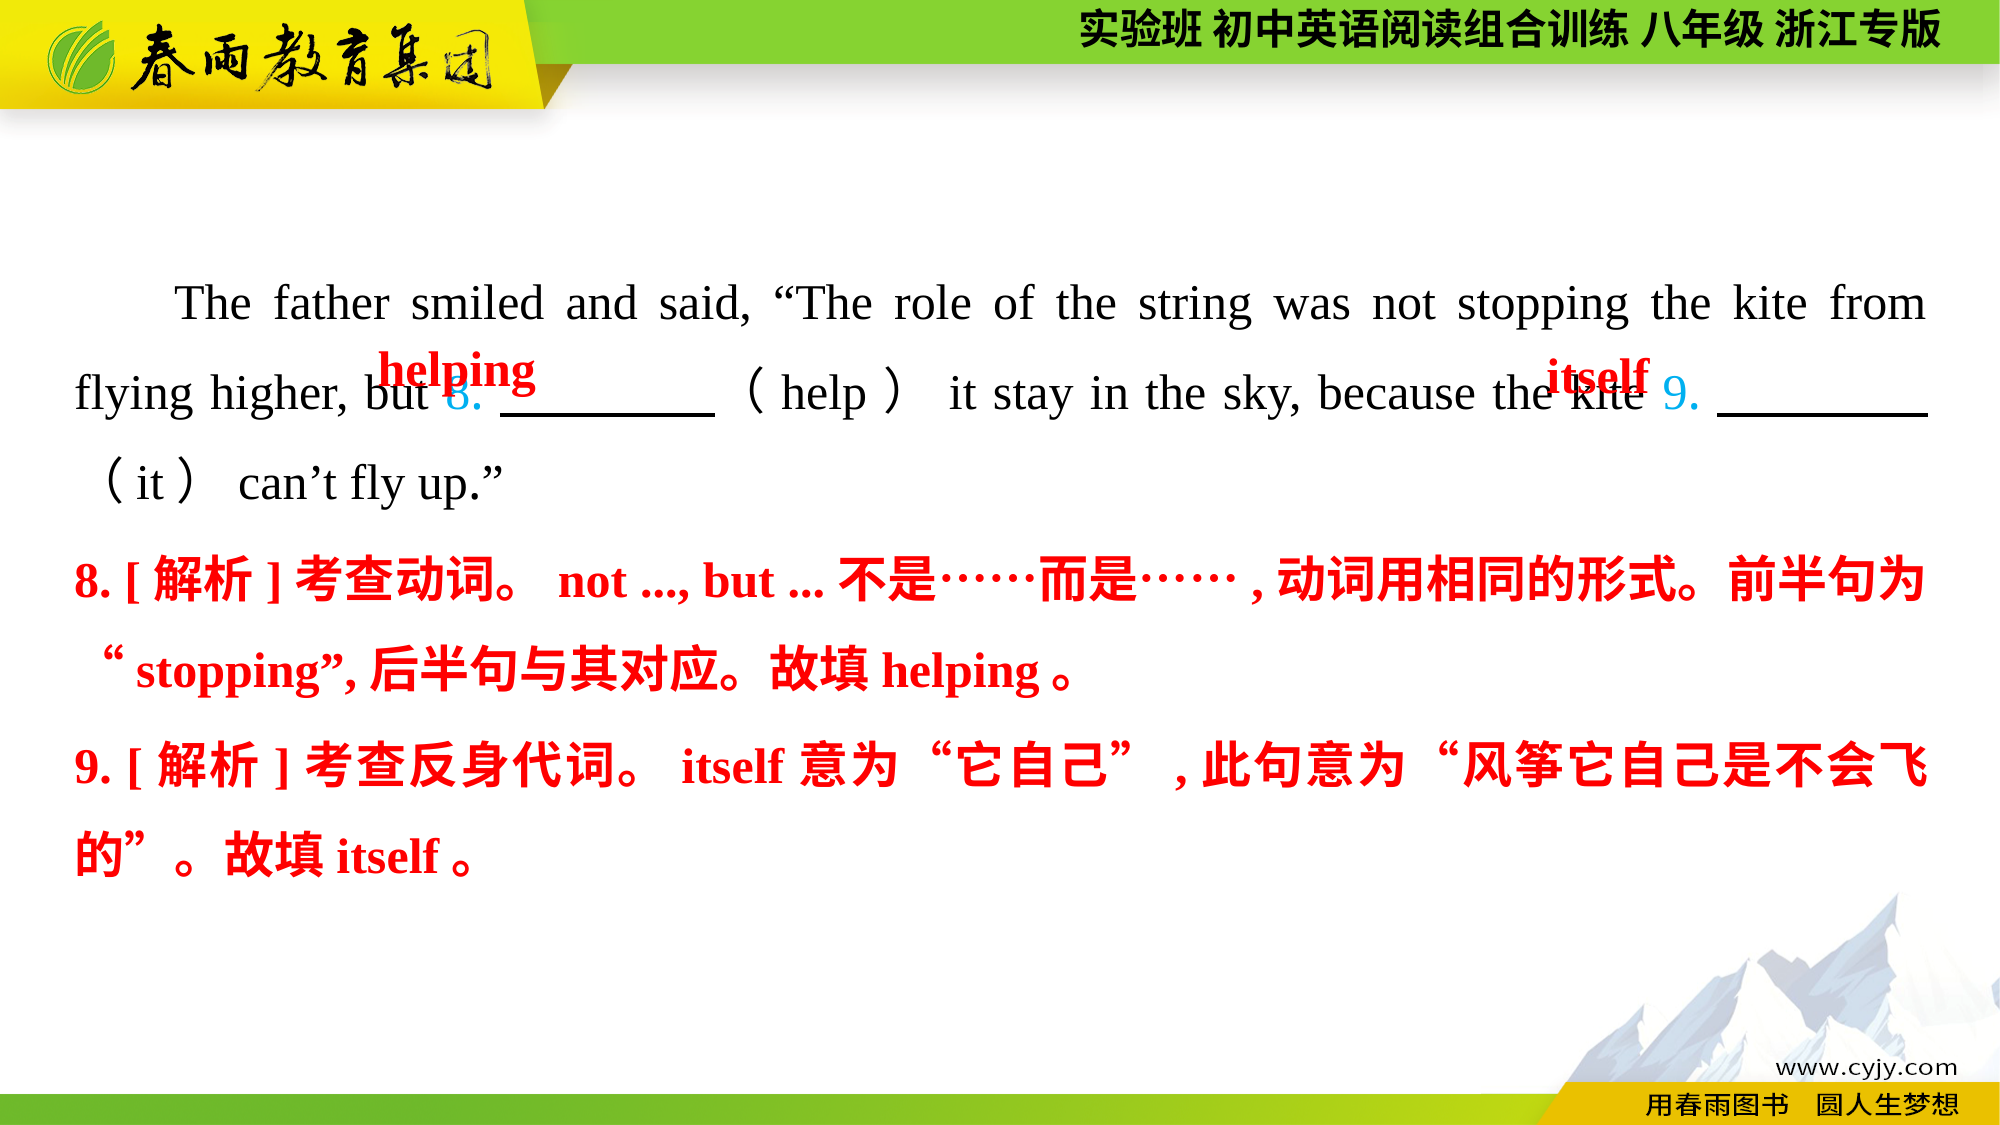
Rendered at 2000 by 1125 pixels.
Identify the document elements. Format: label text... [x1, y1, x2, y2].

text_box 8. [解析]考查动词。not ..., but ...不是……而是……,动词用相同的形式。前半句为“stopping”,后半句与其对应。故填helping。 [59, 509, 1944, 705]
text_box helping [362, 328, 552, 404]
text_box itself [1531, 336, 1665, 412]
text_box 9. [解析]考查反身代词。itself意为“它自己”,此句意为“风筝它自己是不会飞的”。故填itself。 [59, 705, 1944, 892]
list The father smiled and said, “The role of the string was not stopping the kite from flying higher, but 8. （help）it stay in the sky, because the kite 9. （it）can’t fly up.” [59, 231, 1944, 508]
picture [0, 0, 2000, 1125]
